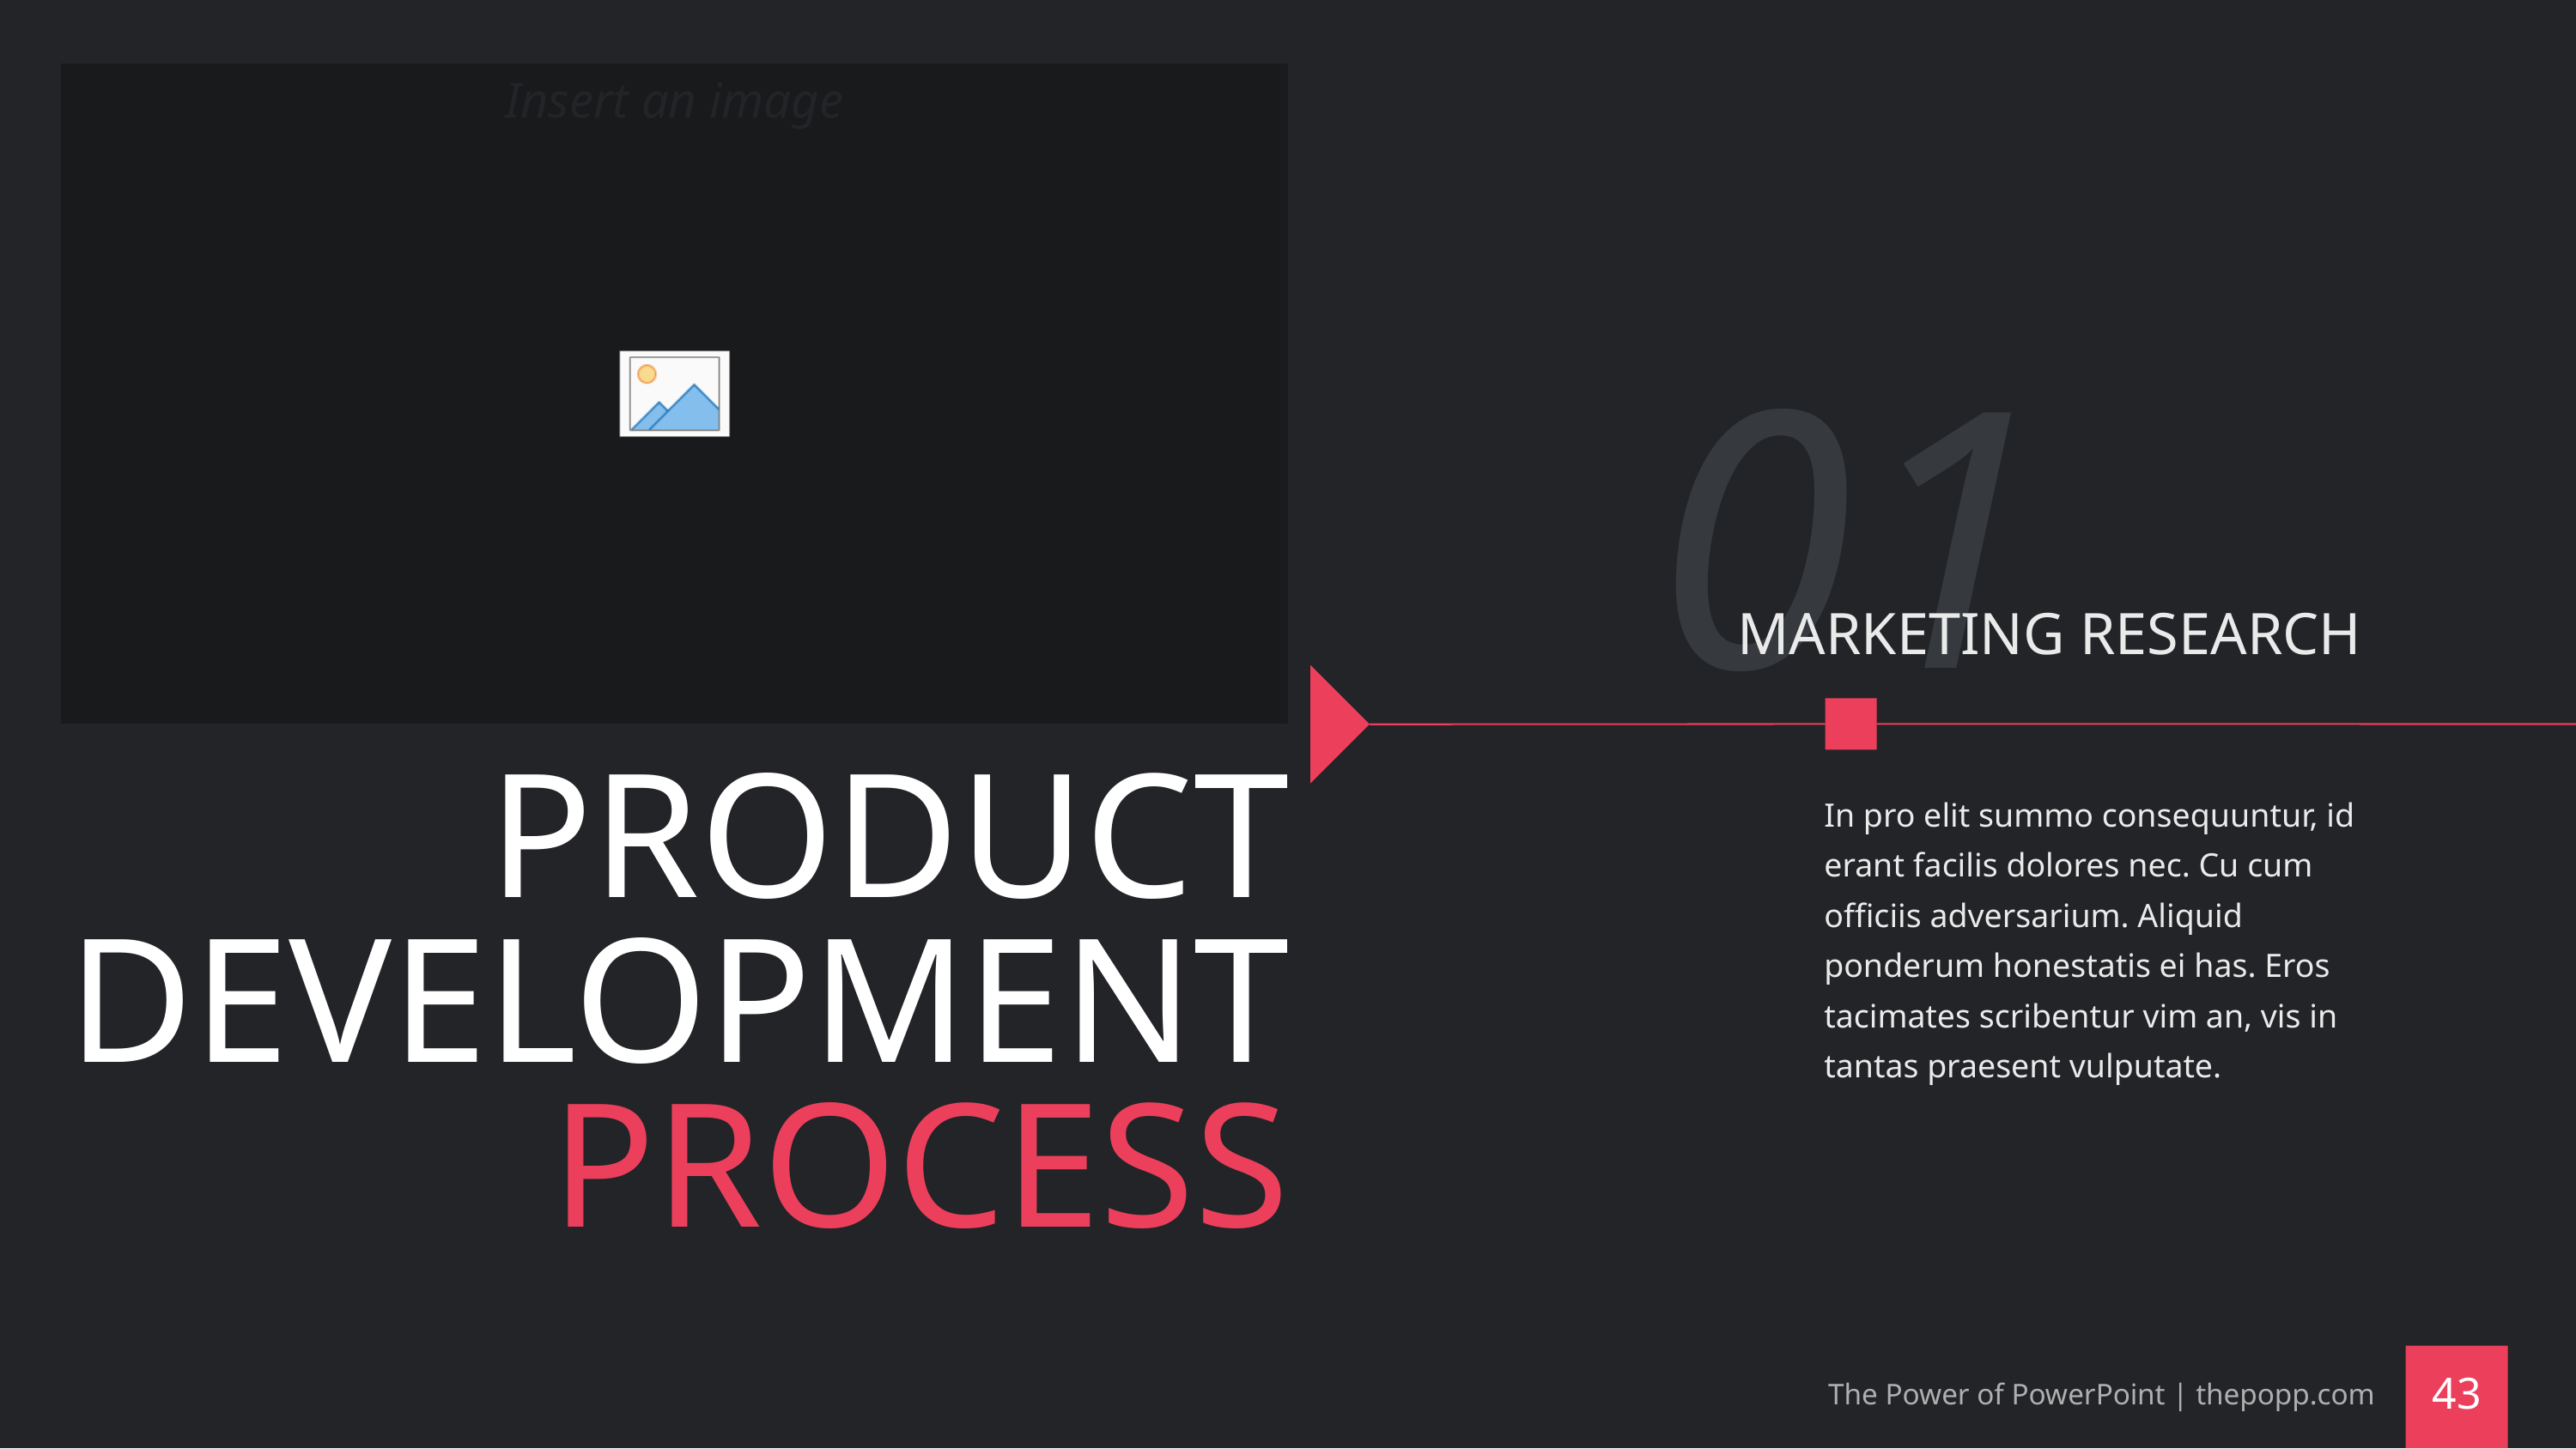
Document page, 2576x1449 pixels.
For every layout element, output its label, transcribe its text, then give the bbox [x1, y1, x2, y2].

slide_number 43 [2404, 1356, 2509, 1434]
picture [61, 63, 1288, 724]
list 01 [1643, 338, 2073, 712]
list In pro elit summo consequuntur, id erant facilis dolores nec. Cu cum officiis adversarium. Aliquid ponderum honestatis ei has. Eros tacimates scribentur vim an, vis in tantas praesent vulputate. [1811, 776, 2417, 1280]
title PRODUCT DEVELOPMENT PROCESS [14, 759, 1303, 1319]
footer The Power of PowerPoint | thepopp.com [1519, 1356, 2389, 1434]
list MARKETING RESEARCH [1724, 564, 2432, 673]
